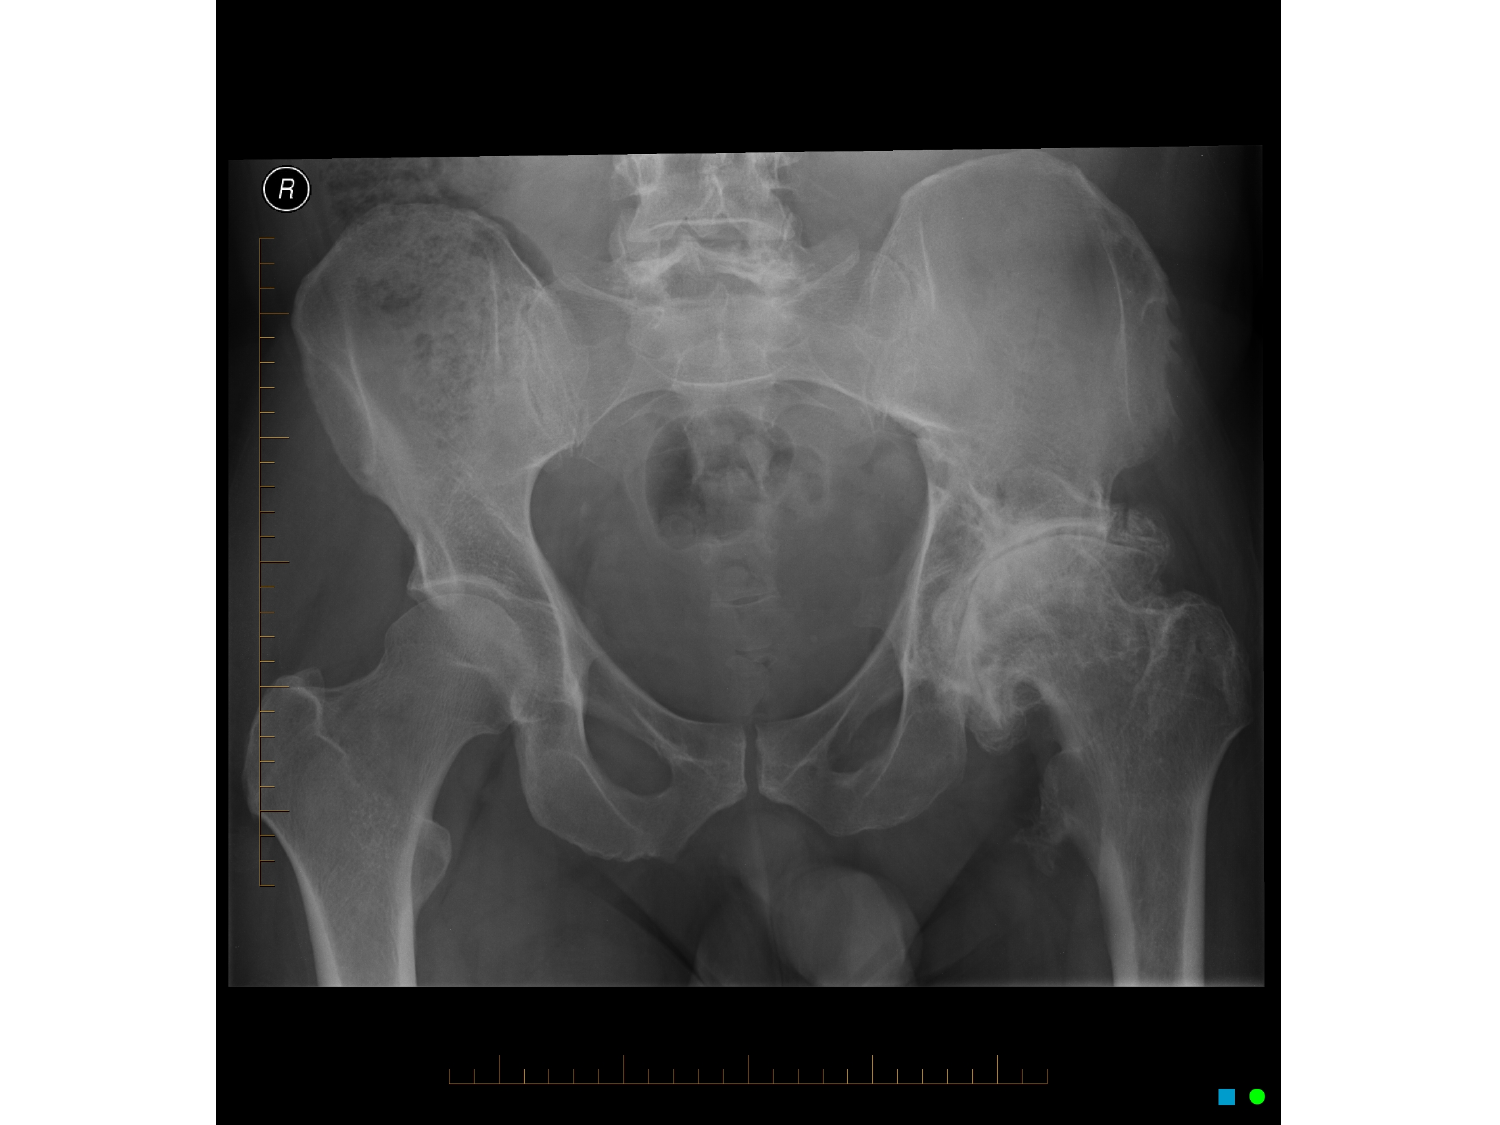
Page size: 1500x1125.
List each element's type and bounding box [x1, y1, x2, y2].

picture [216, 0, 1281, 1125]
